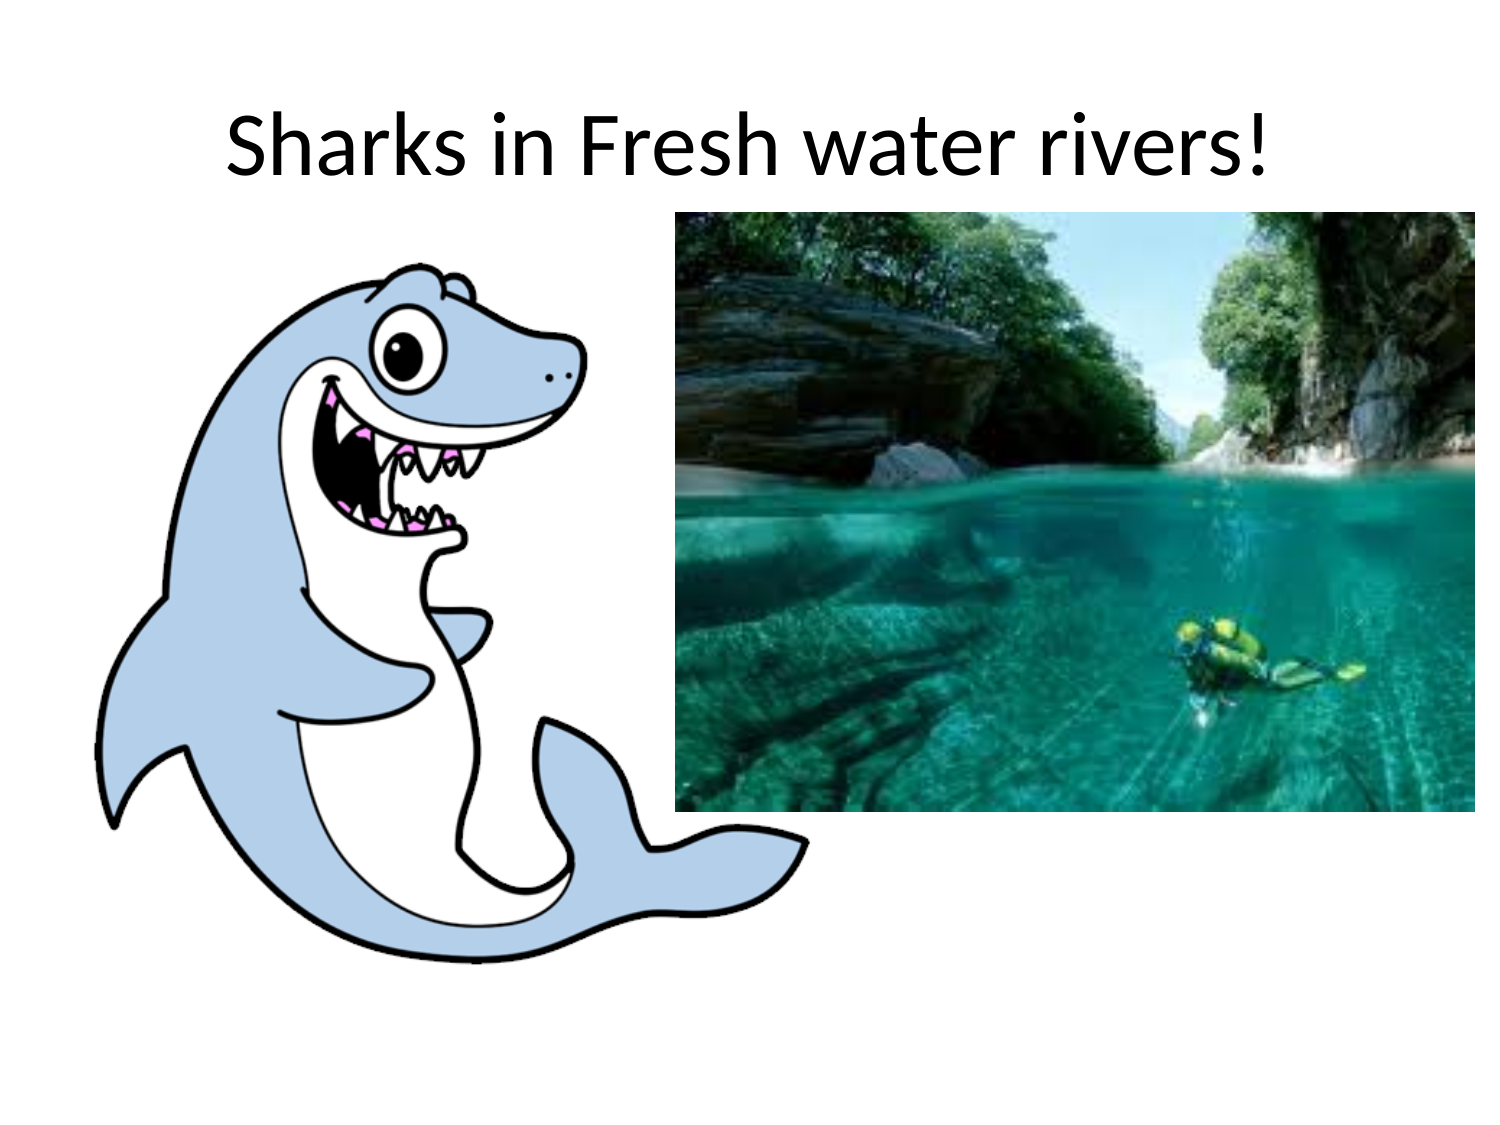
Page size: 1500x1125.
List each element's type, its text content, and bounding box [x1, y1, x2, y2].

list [49, 224, 831, 1006]
picture [674, 212, 1476, 812]
title Sharks in Fresh water rivers! [75, 45, 1425, 223]
